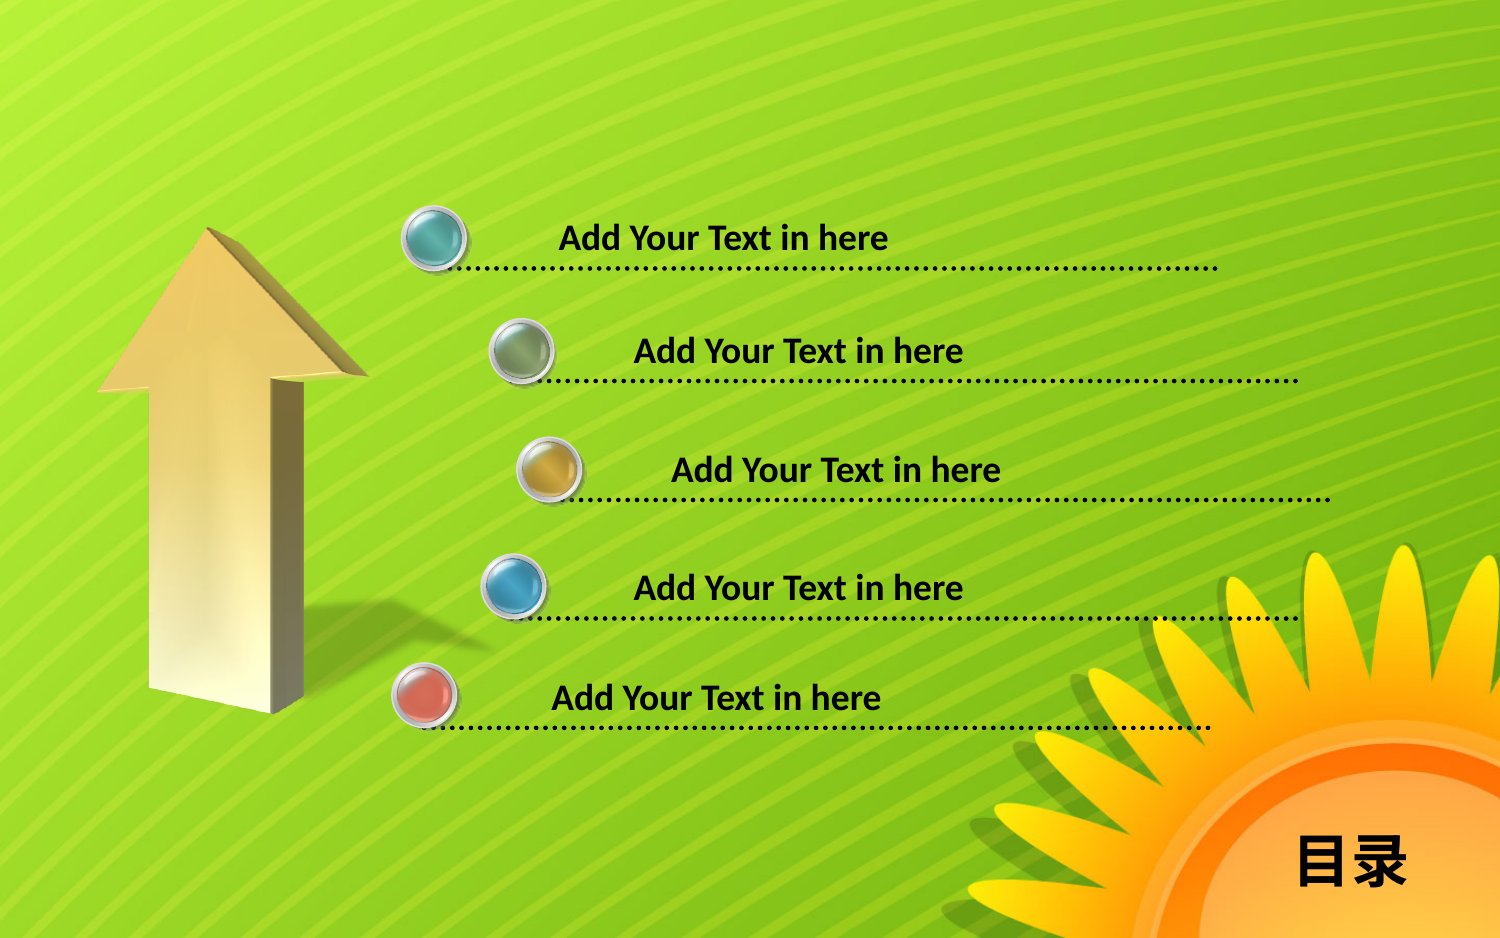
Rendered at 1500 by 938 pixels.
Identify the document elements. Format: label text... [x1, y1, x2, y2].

text_box Add Your Text in here [536, 665, 1120, 726]
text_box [391, 662, 457, 728]
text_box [489, 318, 555, 384]
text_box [516, 436, 582, 502]
text_box 目录 [1278, 816, 1425, 902]
picture [0, 0, 1500, 938]
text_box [480, 553, 546, 619]
text_box Add Your Text in here [618, 318, 1202, 379]
text_box Add Your Text in here [656, 437, 1239, 498]
text_box Add Your Text in here [618, 555, 1202, 616]
text_box Add Your Text in here [543, 205, 1127, 266]
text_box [401, 205, 467, 271]
